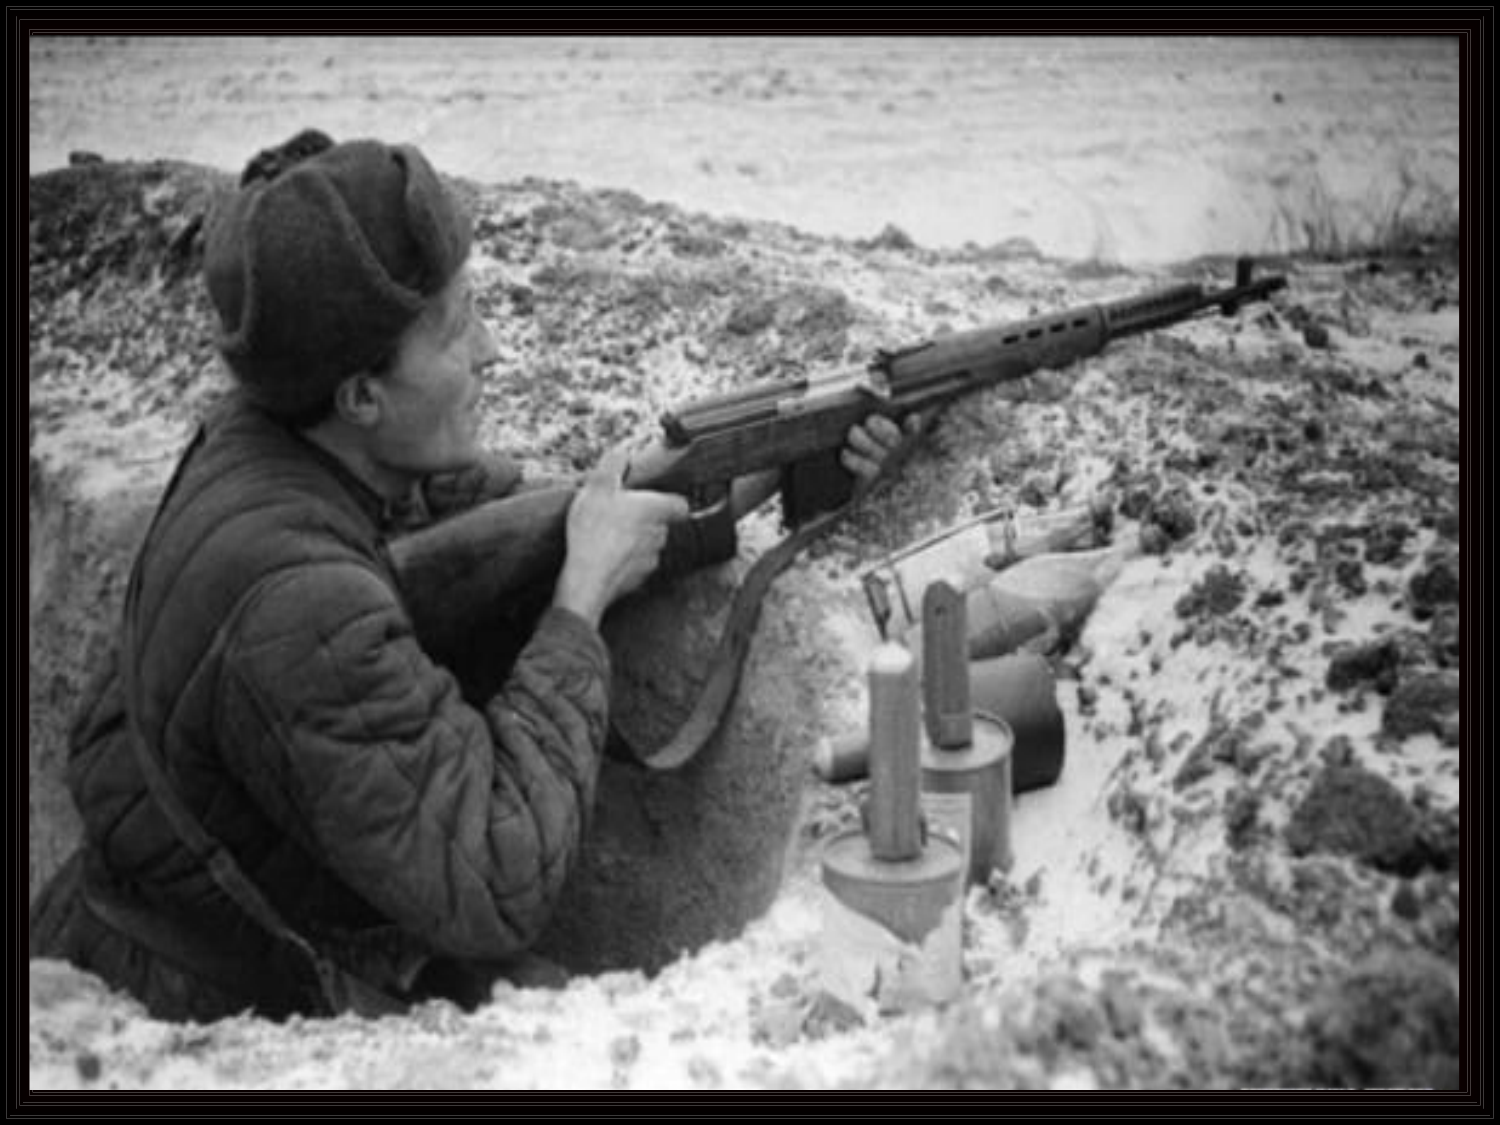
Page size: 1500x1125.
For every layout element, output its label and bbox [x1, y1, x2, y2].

picture [29, 34, 1460, 1091]
